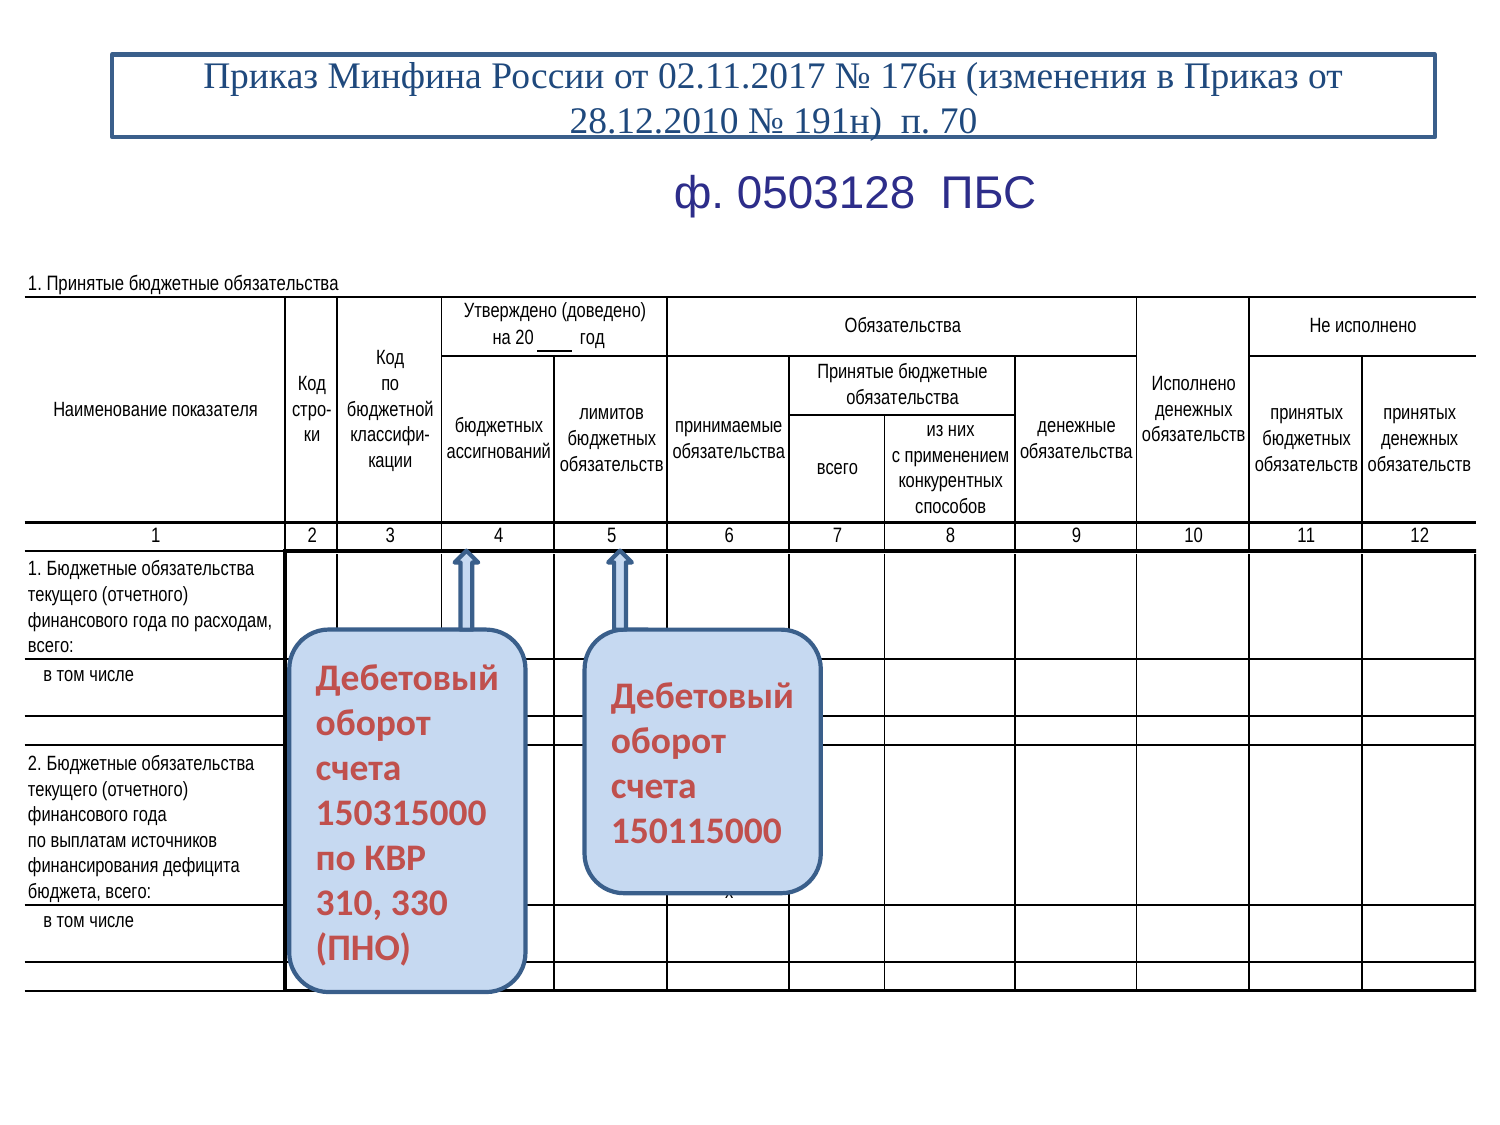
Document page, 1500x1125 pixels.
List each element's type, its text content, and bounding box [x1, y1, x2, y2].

text_box Приказ Минфина России от 02.11.2017 № 176н (изменения в Приказ от 28.12.2010 № 191н) п. 70 [110, 52, 1437, 139]
picture [23, 266, 1477, 993]
text_box ф. 0503128 ПБС [307, 156, 1403, 225]
